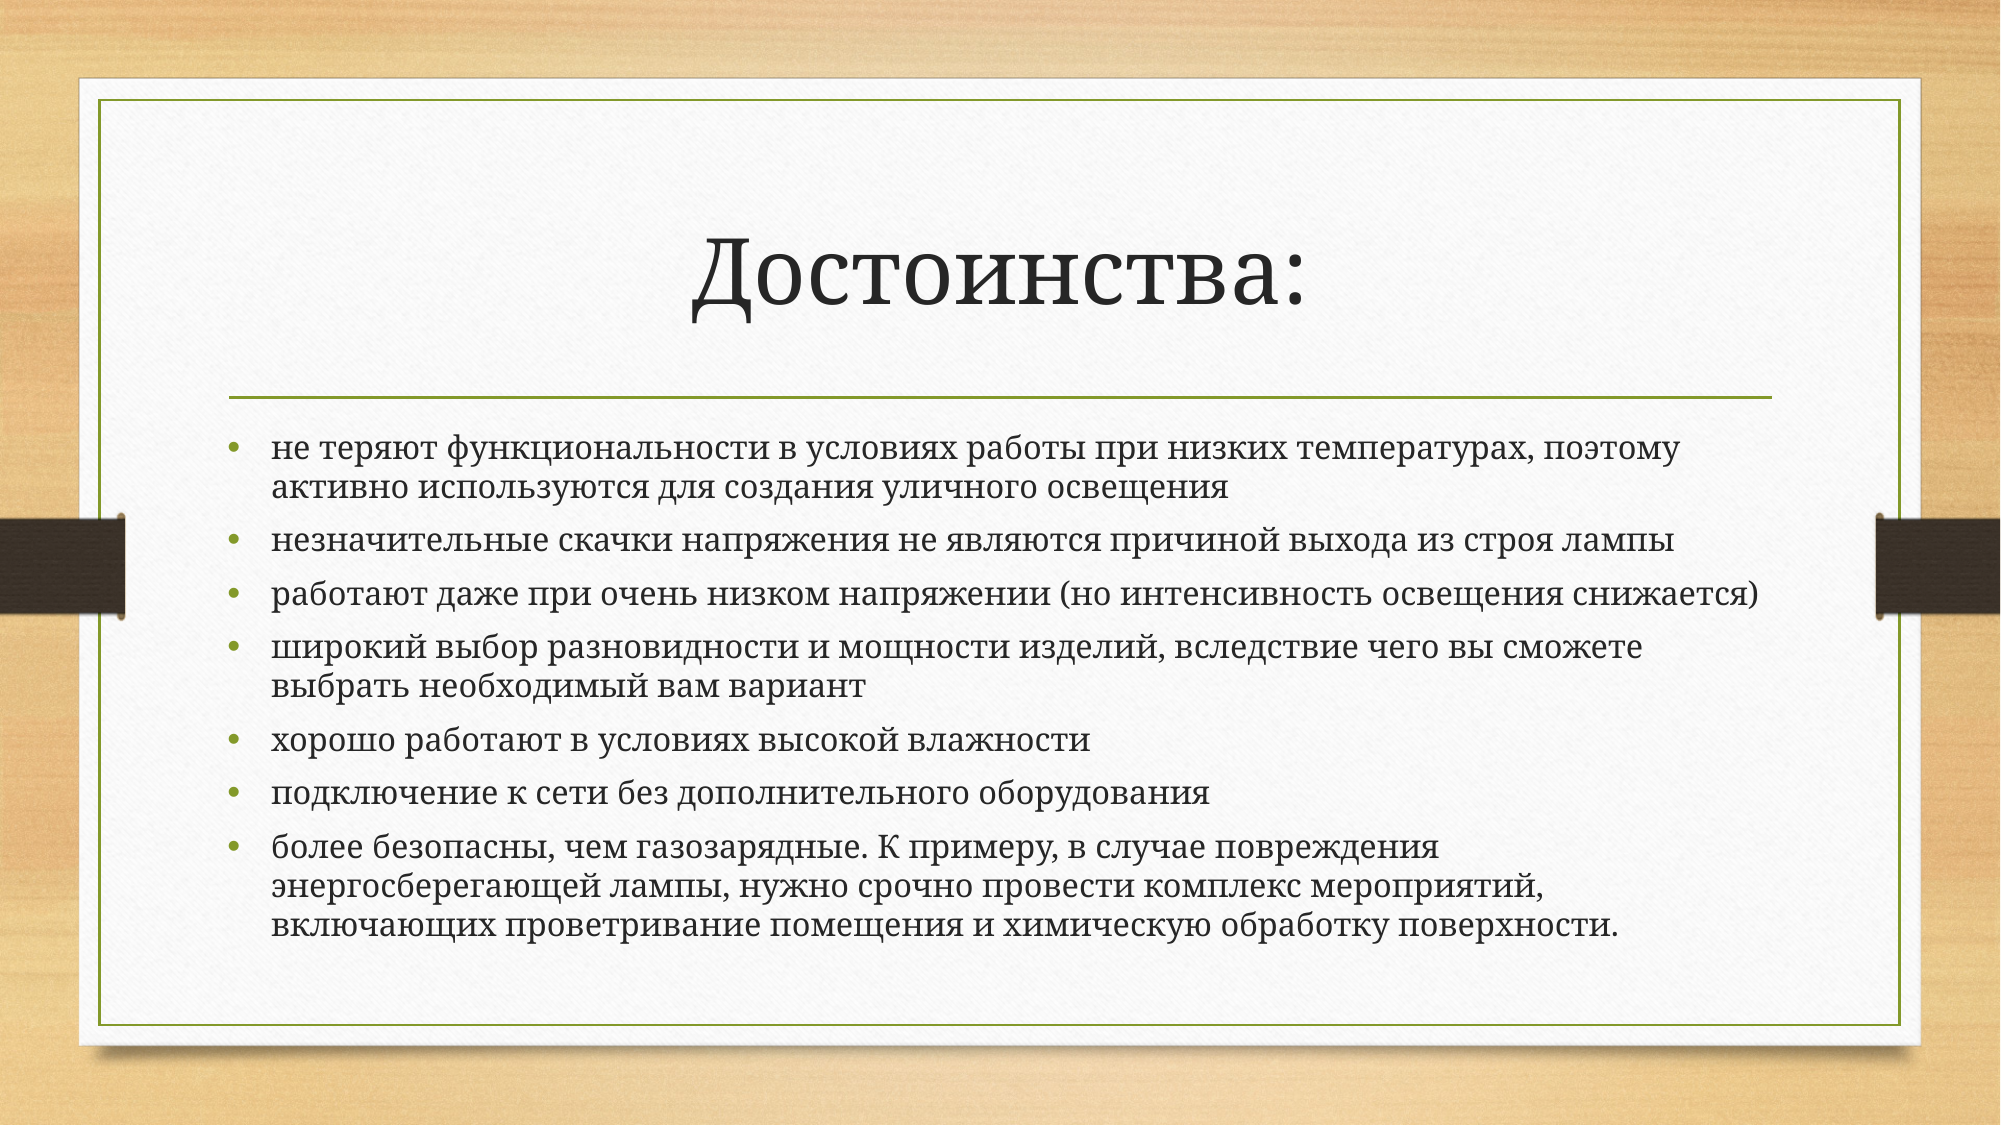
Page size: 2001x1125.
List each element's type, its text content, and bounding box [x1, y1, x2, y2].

title Достоинства: [212, 161, 1788, 375]
list не теряют функциональности в условиях работы при низких температурах, поэтому активно используются для создания уличного освещения незначительные скачки напряжения не являются причиной выхода из строя лампы работают даже при очень низком напряжении (но интенсивность освещения снижается) широкий выбор разновидности и мощности изделий, вследствие чего вы сможете выбрать необходимый вам вариант хорошо работают в условиях высокой влажности подключение к сети без дополнительного оборудования более безопасны, чем газозарядные. К примеру, в случае повреждения энергосберегающей лампы, нужно срочно провести комплекс мероприятий, включающих проветривание помещения и химическую обработку поверхности. [212, 419, 1788, 964]
picture [0, 0, 2001, 1125]
